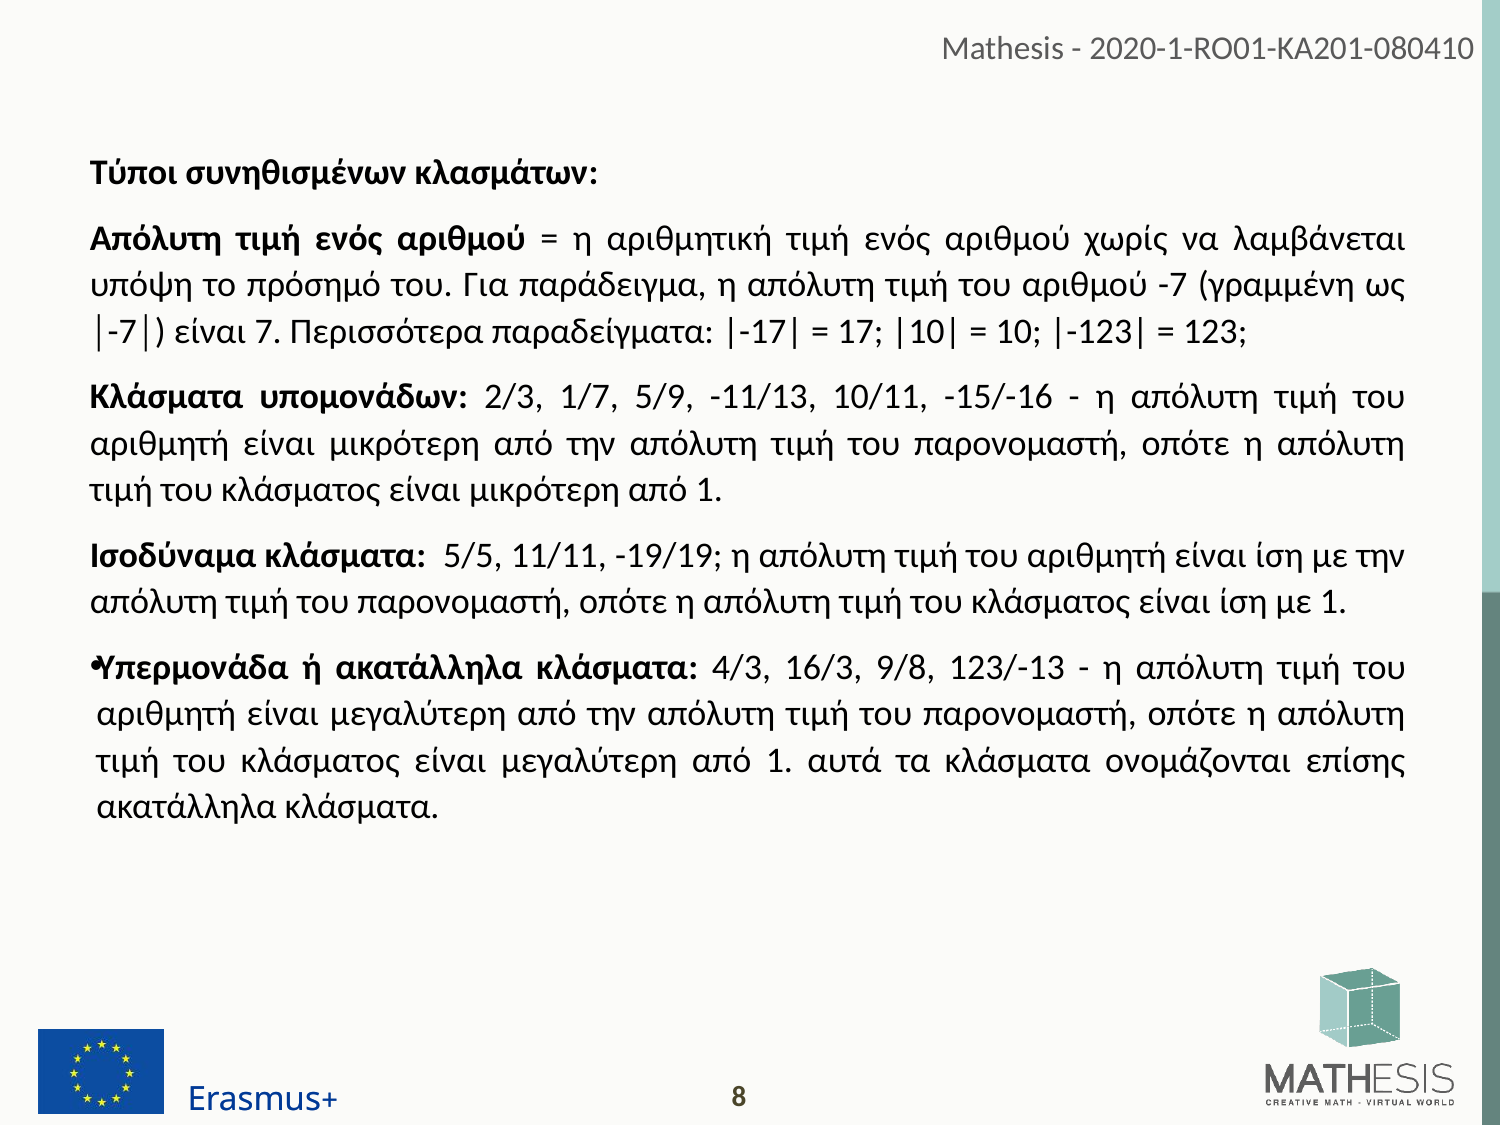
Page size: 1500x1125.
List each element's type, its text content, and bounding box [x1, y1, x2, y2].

list Τύποι συνηθισμένων κλασμάτων: Απόλυτη τιμή ενός αριθμού = η αριθμητική τιμή ενός αριθμού χωρίς να λαμβάνεται υπόψη το πρόσημό του. Για παράδειγμα, η απόλυτη τιμή του αριθμού -7 (γραμμένη ως │-7│) είναι 7. Περισσότερα παραδείγματα: |-17| = 17; |10| = 10; |-123| = 123; Κλάσματα υπομονάδων: 2/3, 1/7, 5/9, -11/13, 10/11, -15/-16 - η απόλυτη τιμή του αριθμητή είναι μικρότερη από την απόλυτη τιμή του παρονομαστή, οπότε η απόλυτη τιμή του κλάσματος είναι μικρότερη από 1. Ισοδύναμα κλάσματα: 5/5, 11/11, -19/19; η απόλυτη τιμή του αριθμητή είναι ίση με την απόλυτη τιμή του παρονομαστή, οπότε η απόλυτη τιμή του κλάσματος είναι ίση με 1. Υπερμονάδα ή ακατάλληλα κλάσματα: 4/3, 16/3, 9/8, 123/-13 - η απόλυτη τιμή του αριθμητή είναι μεγαλύτερη από την απόλυτη τιμή του παρονομαστή, οπότε η απόλυτη τιμή του κλάσματος είναι μεγαλύτερη από 1. αυτά τα κλάσματα ονομάζονται επίσης ακατάλληλα κλάσματα. [75, 138, 1425, 881]
picture [38, 1029, 164, 1114]
